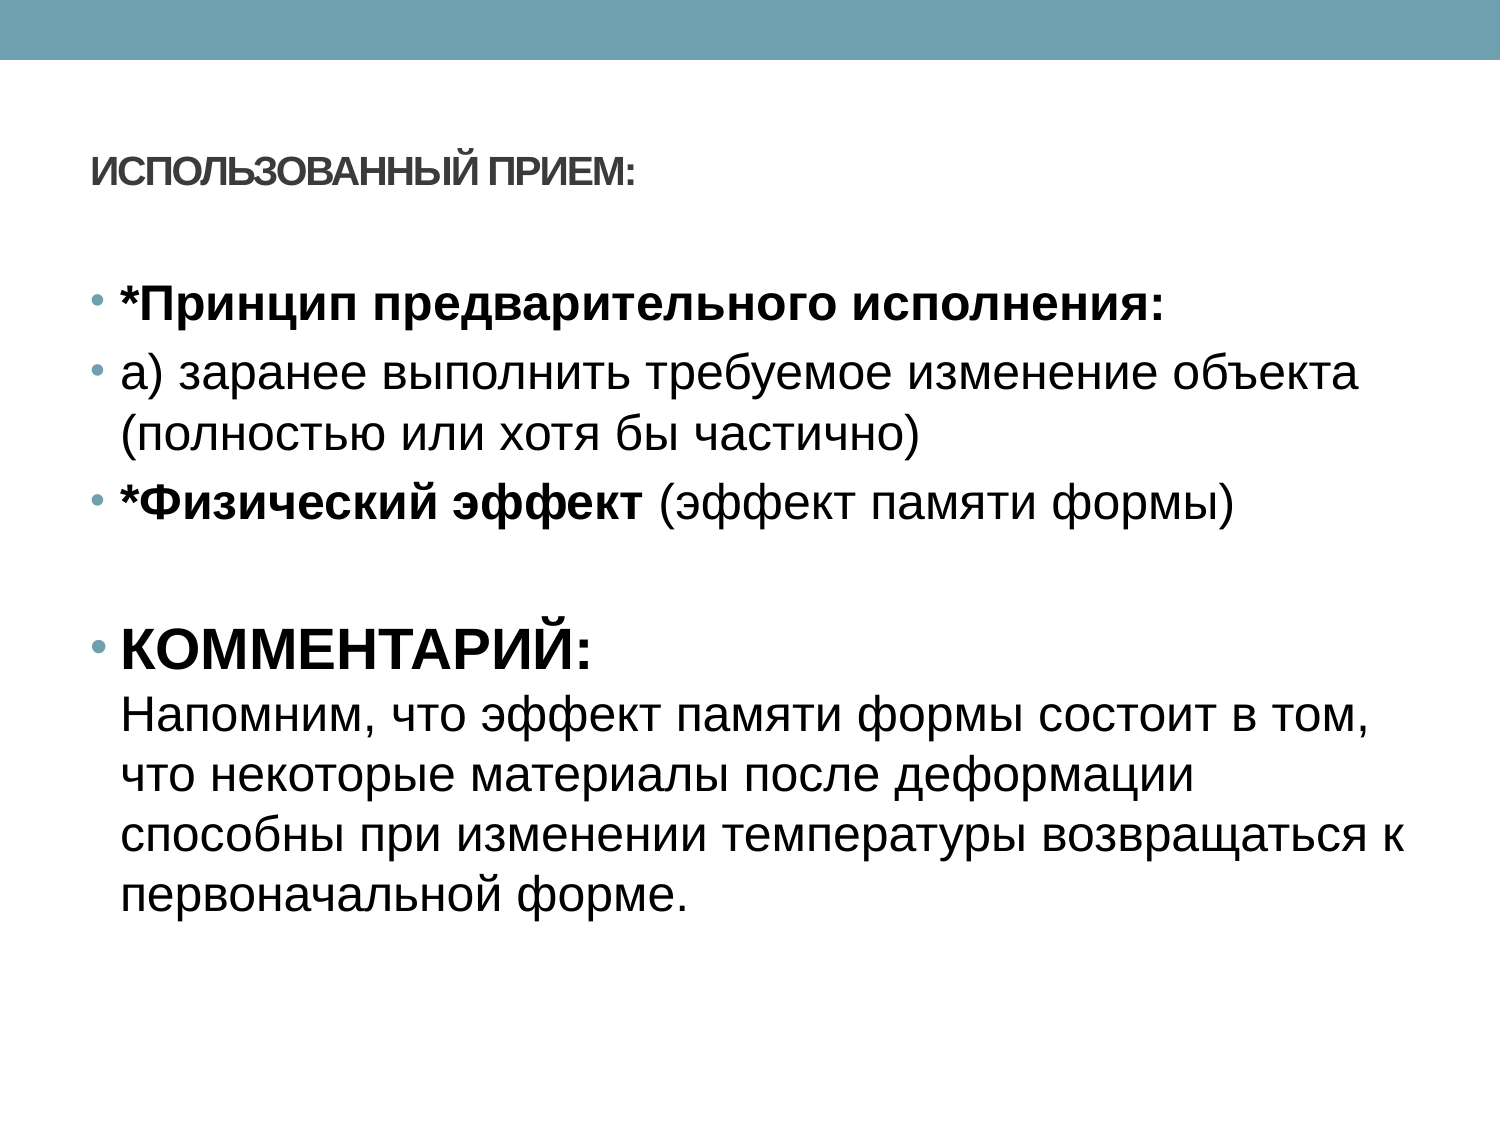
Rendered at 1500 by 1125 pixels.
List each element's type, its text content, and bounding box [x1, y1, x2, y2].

title ИСПОЛЬЗОВАННЫЙ ПРИЕМ: [75, 87, 1425, 250]
list *Принцип предварительного исполнения: а) заранее выполнить требуемое изменение объекта (полностью или хотя бы частично) *Физический эффект (эффект памяти формы) КОММЕНТАРИЙ: Напомним, что эффект памяти формы состоит в том, что некоторые материалы после деформации способны при изменении температуры возвращаться к первоначальной форме. [75, 262, 1425, 1063]
